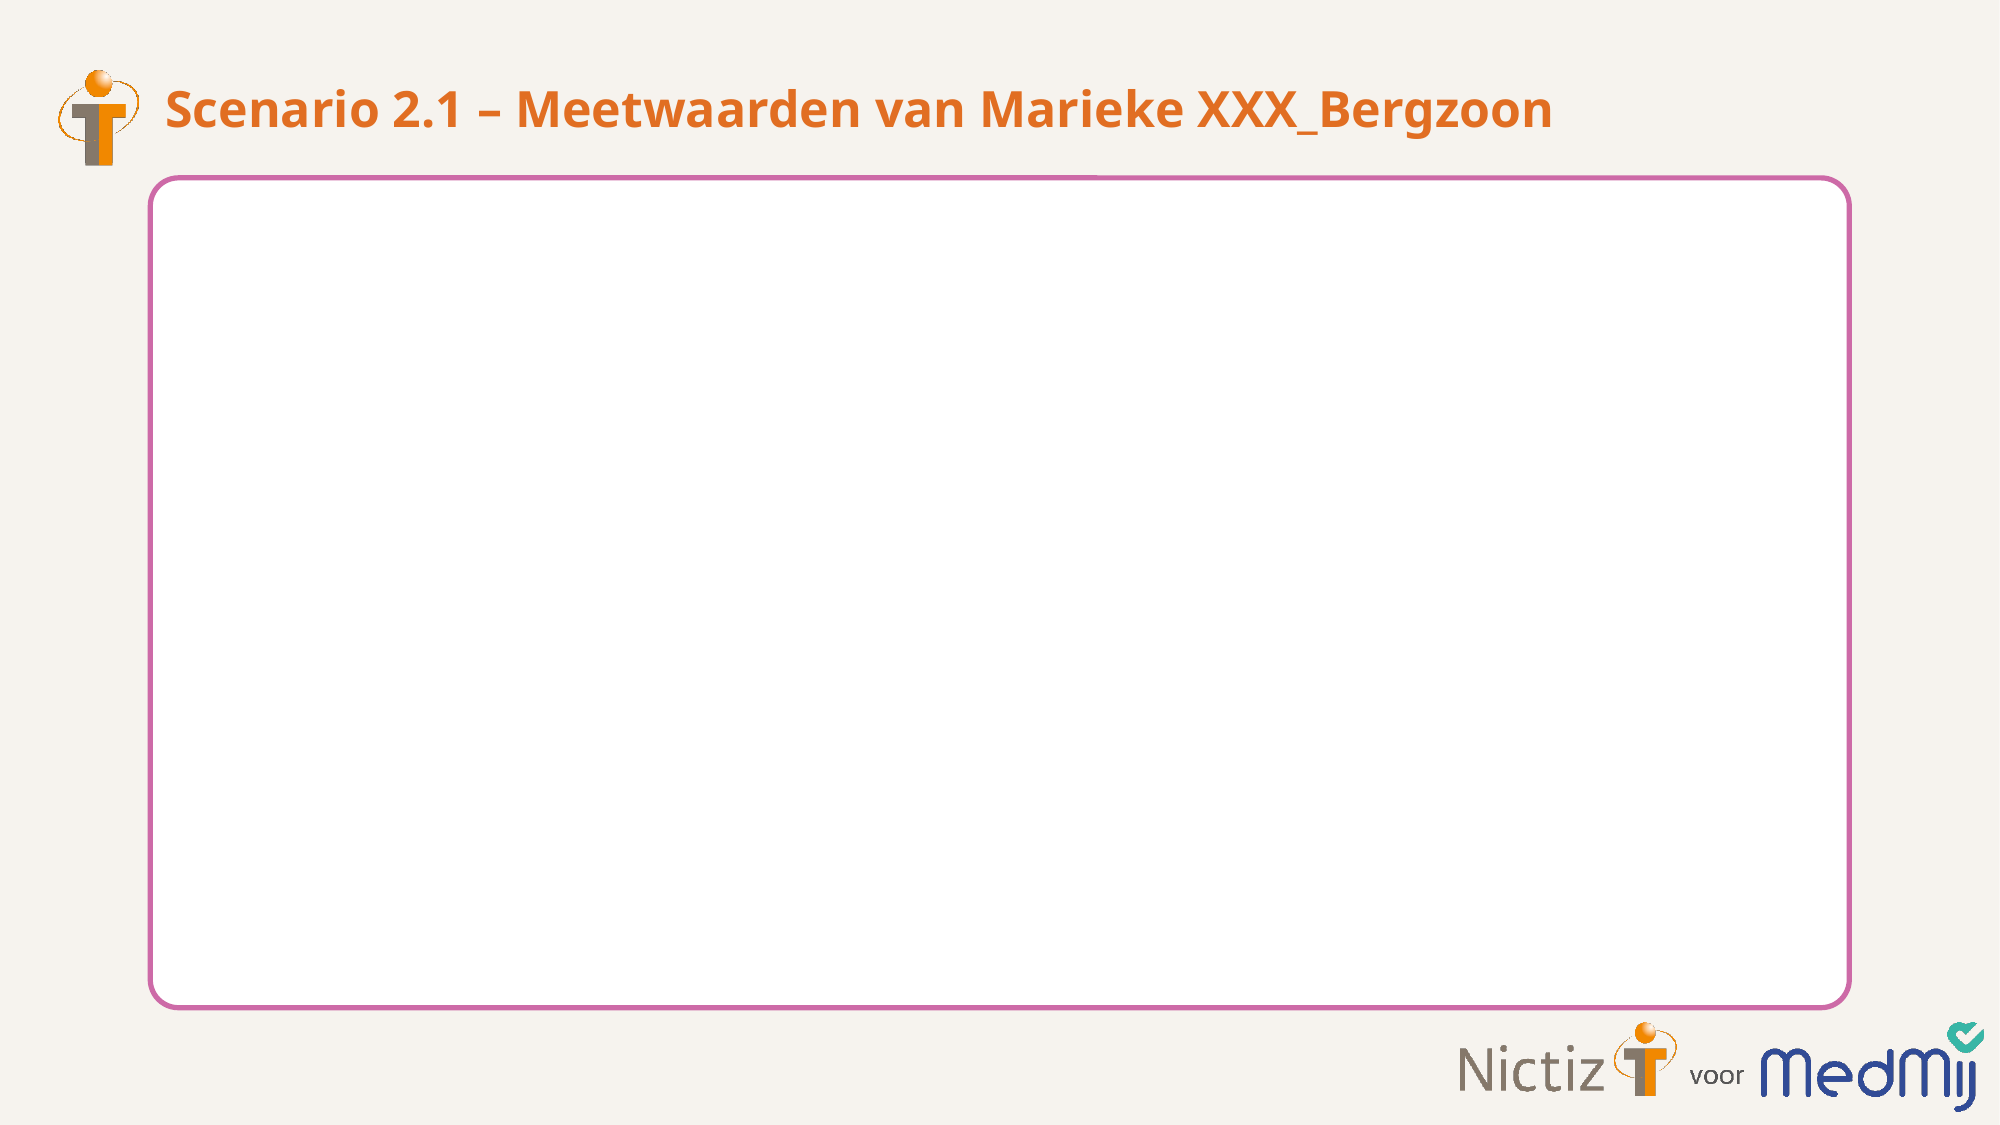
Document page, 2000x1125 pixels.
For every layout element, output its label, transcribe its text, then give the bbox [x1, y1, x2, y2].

picture [1457, 1019, 1988, 1113]
title Scenario 2.1 – Meetwaarden van Marieke XXX_Bergzoon [150, 76, 683, 165]
text_box [683, 0, 1317, 1125]
title Scenario 2.1 – Meetwaarden van Marieke XXX_Bergzoon [1317, 76, 1850, 165]
picture [50, 66, 151, 187]
